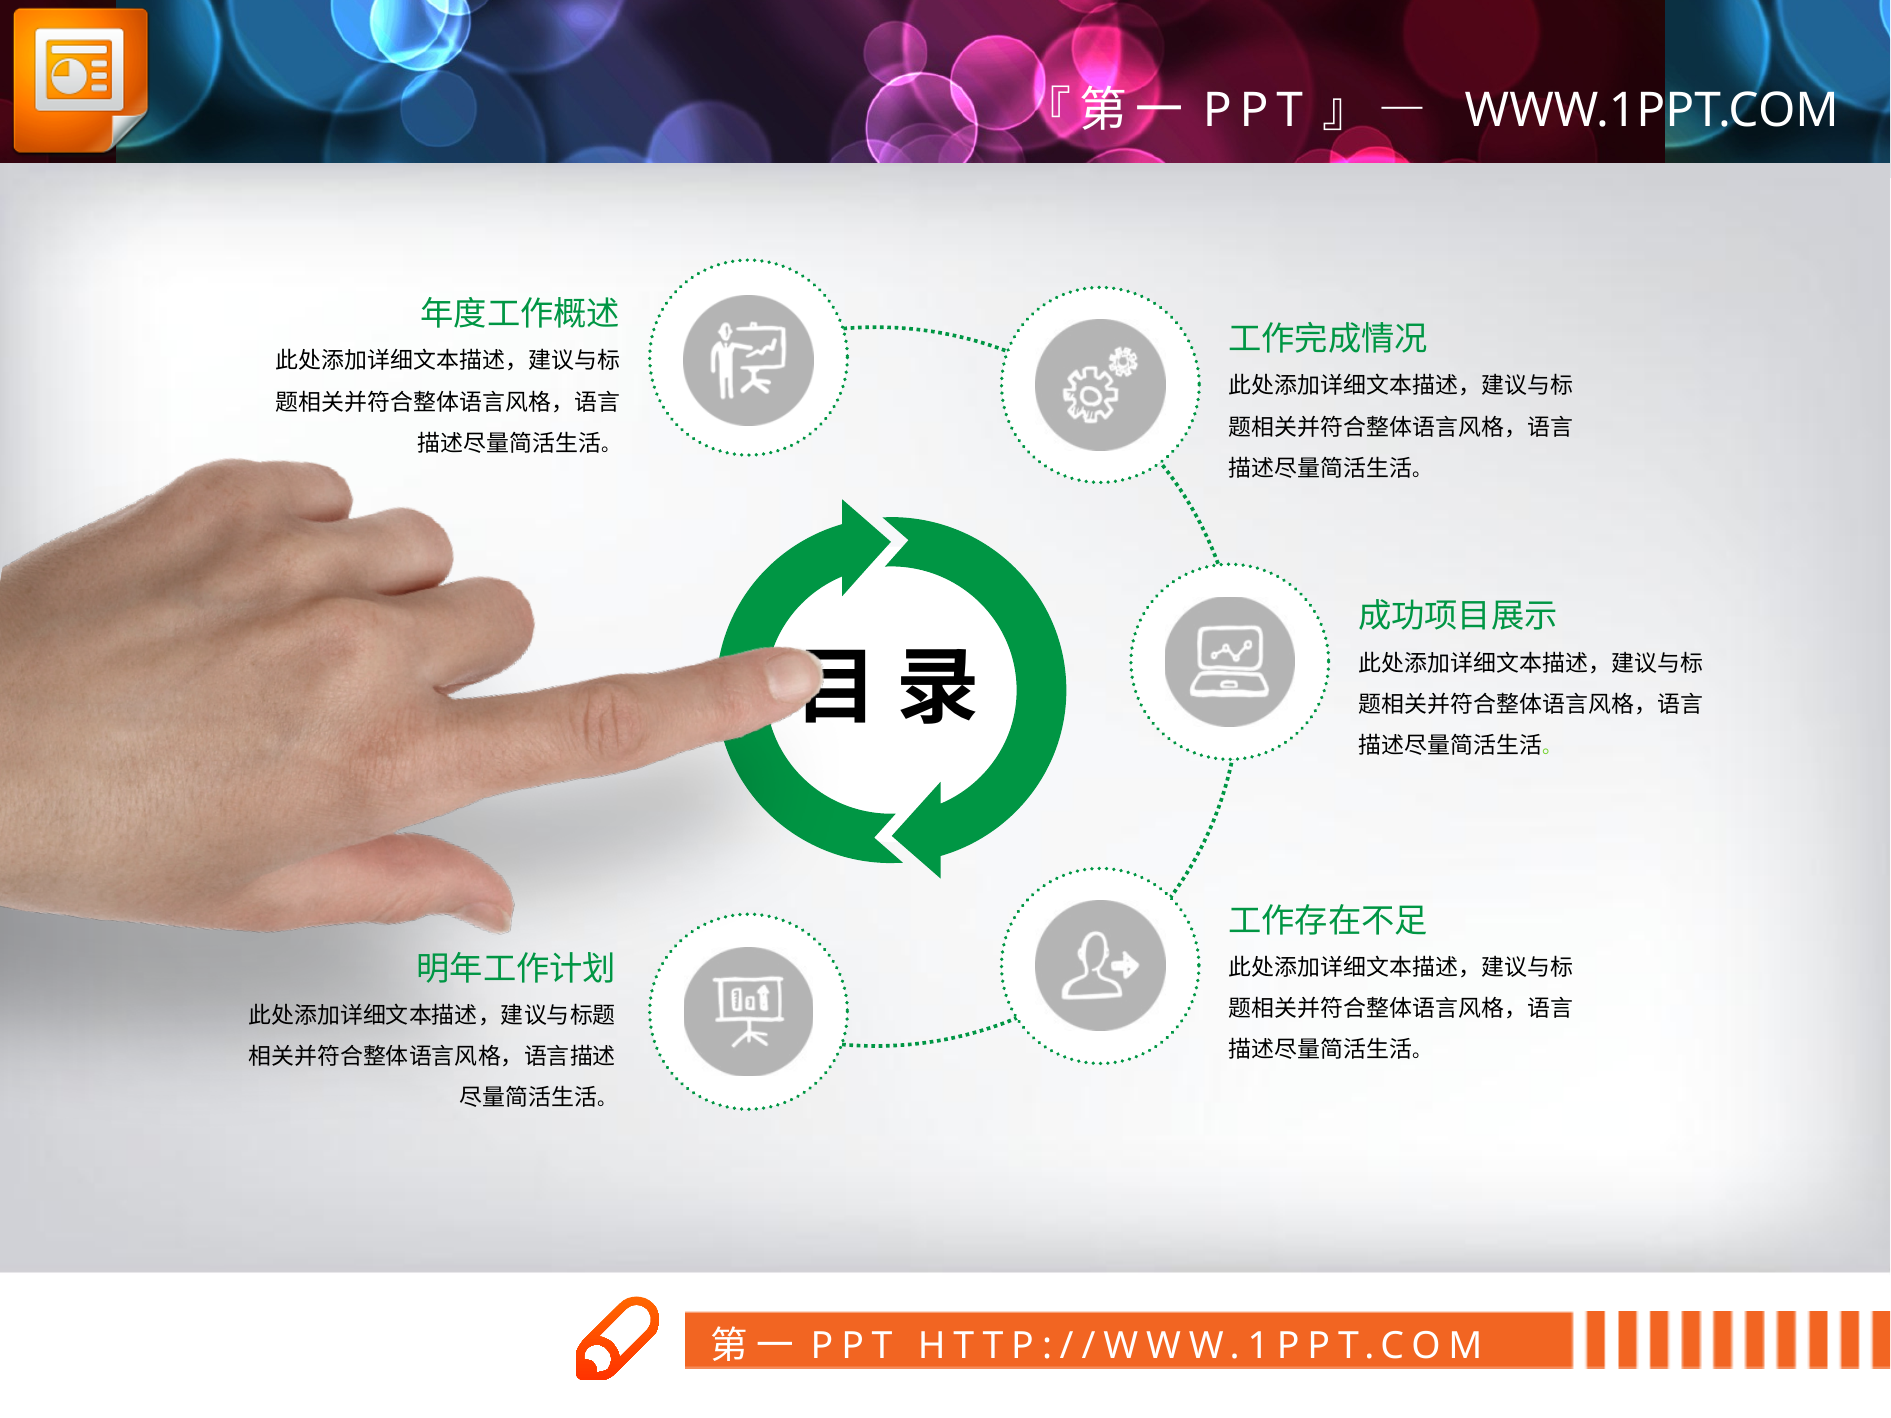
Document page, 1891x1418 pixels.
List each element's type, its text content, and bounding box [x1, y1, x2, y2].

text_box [1130, 563, 1329, 760]
picture [685, 1311, 1891, 1369]
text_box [649, 259, 848, 456]
text_box 工作存在不足 此处添加详细文本描述，建议与标题相关并符合整体语言风格，语言描述尽量简活生活。 [1228, 878, 1589, 1021]
picture [0, 0, 1891, 1275]
text_box 年度工作概述 此处添加详细文本描述，建议与标题相关并符合整体语言风格，语言描述尽量简活生活。 [259, 272, 621, 409]
text_box 成功项目展示 此处添加详细文本描述，建议与标题相关并符合整体语言风格，语言描述尽量简活生活。 [1358, 574, 1719, 717]
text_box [827, 499, 1067, 879]
text_box [1136, 491, 1218, 562]
text_box 工作完成情况 此处添加详细文本描述，建议与标题相关并符合整体语言风格，语言描述尽量简活生活。 [1228, 297, 1589, 440]
text_box [1001, 868, 1199, 1064]
text_box [1149, 768, 1231, 897]
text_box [1001, 287, 1200, 483]
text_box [827, 913, 848, 1110]
text_box [852, 327, 996, 373]
text_box [852, 971, 1016, 1046]
